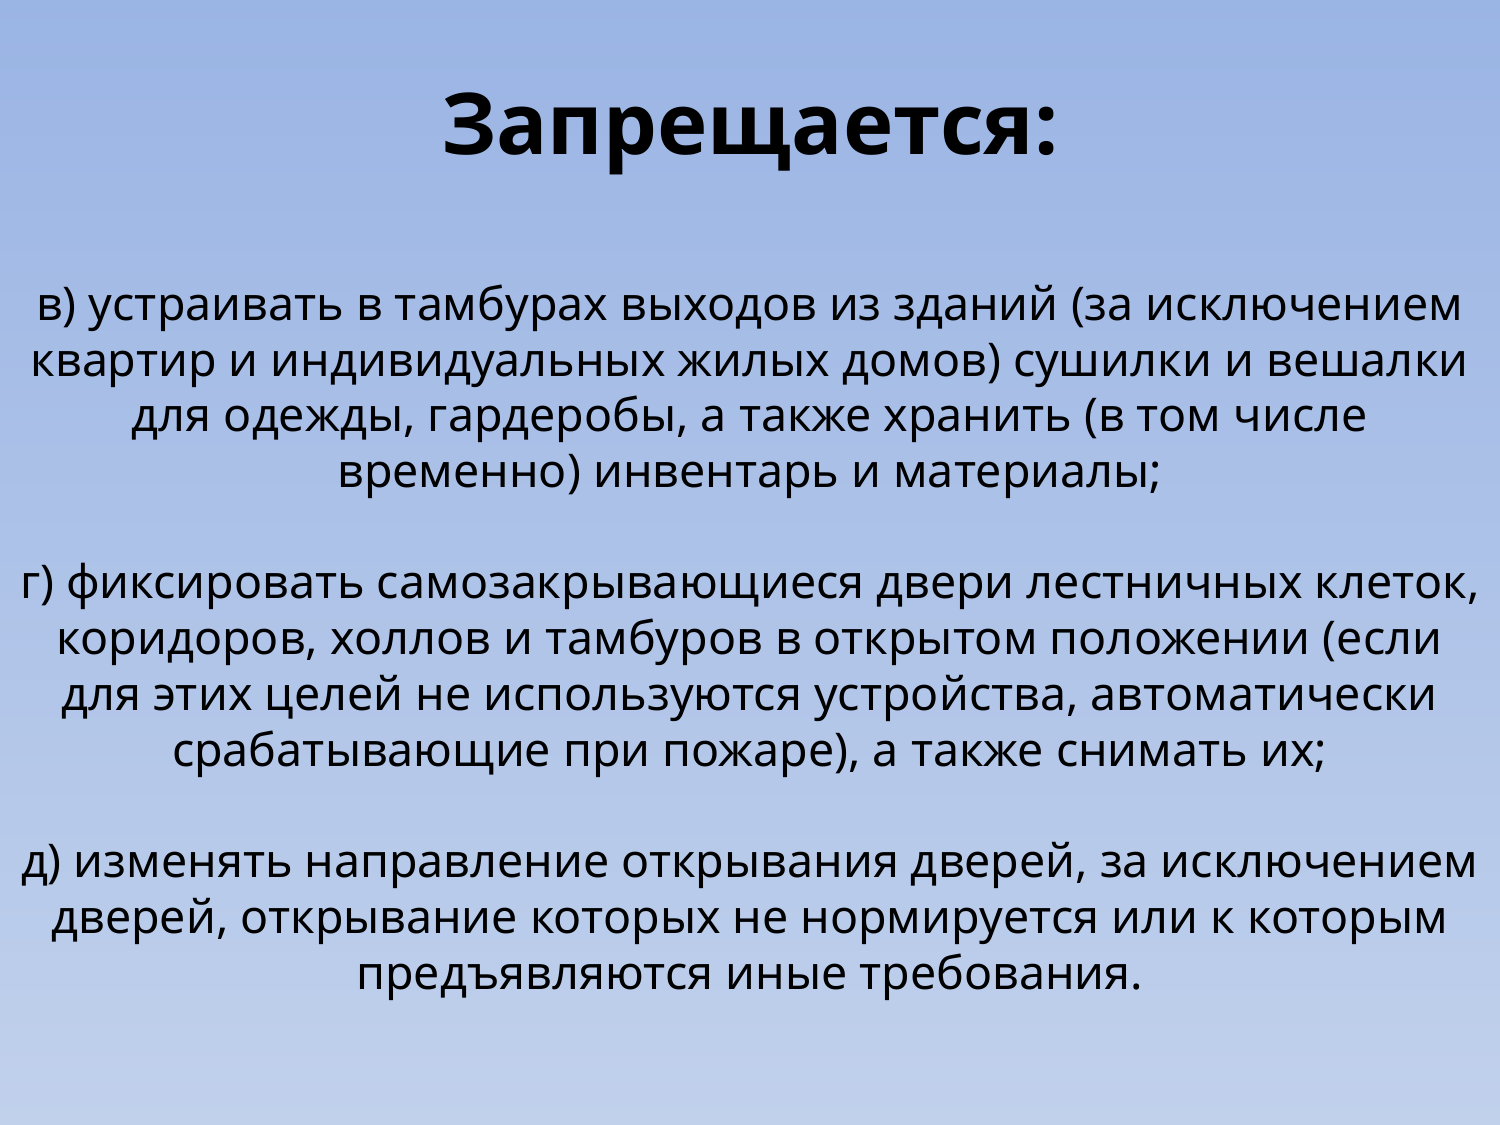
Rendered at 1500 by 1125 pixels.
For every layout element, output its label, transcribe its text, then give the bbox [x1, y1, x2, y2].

title Запрещается: в) устраивать в тамбурах выходов из зданий (за исключением квартир и индивидуальных жилых домов) сушилки и вешалки для одежды, гардеробы, а также хранить (в том числе временно) инвентарь и материалы; г) фиксировать самозакрывающиеся двери лестничных клеток, коридоров, холлов и тамбуров в открытом положении (если для этих целей не используются устройства, автоматически срабатывающие при пожаре), а также снимать их; д) изменять направление открывания дверей, за исключением дверей, открывание которых не нормируется или к которым предъявляются иные требования. [0, 45, 1500, 1125]
